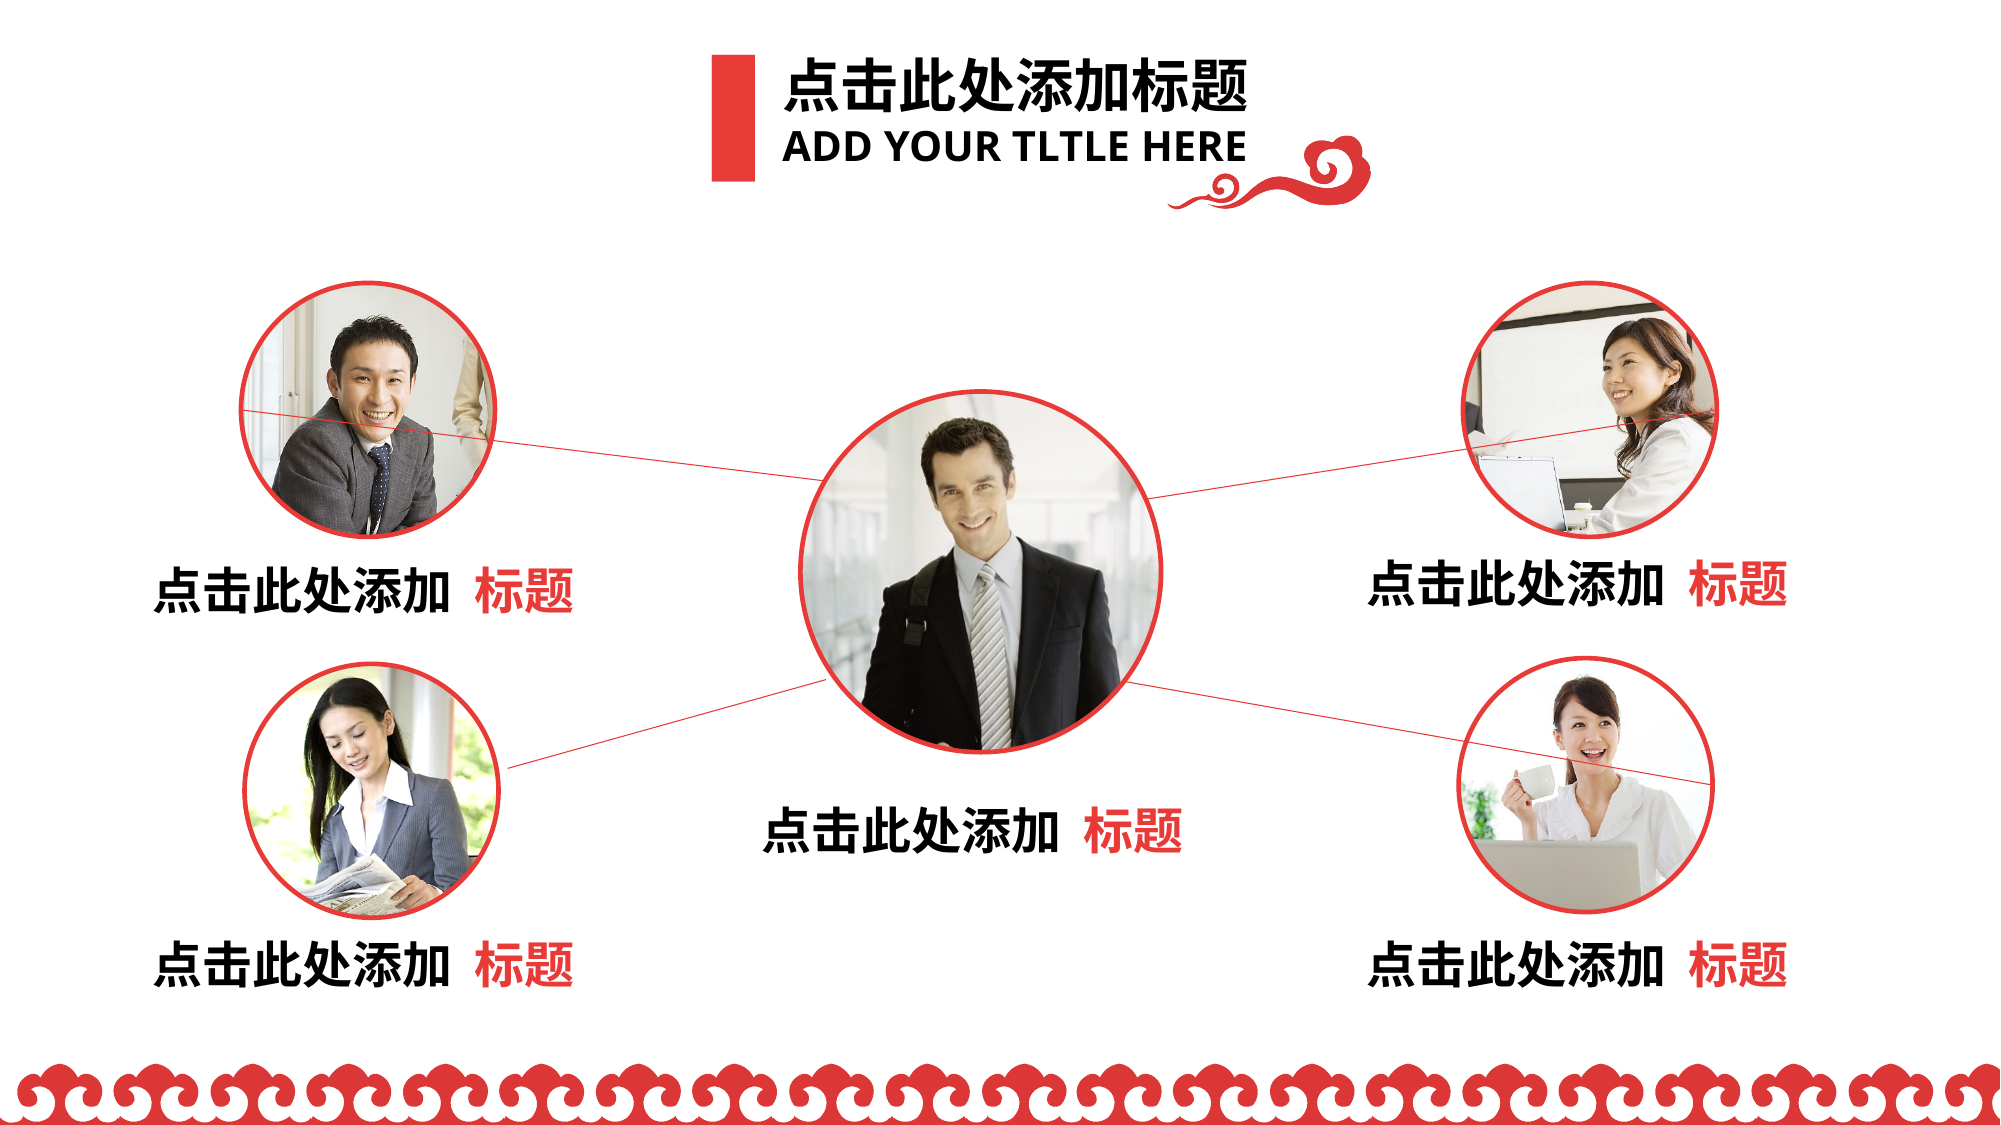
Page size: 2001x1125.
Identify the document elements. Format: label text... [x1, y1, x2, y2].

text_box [507, 679, 826, 769]
text_box 点击此处添加 标题 [1351, 544, 1820, 620]
picture [240, 282, 495, 537]
picture [800, 391, 1162, 753]
picture [1458, 658, 1713, 913]
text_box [1162, 409, 1464, 500]
text_box 点击此处添加标题 ADD YOUR TLTLE HERE [767, 41, 1505, 177]
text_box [0, 1061, 2000, 1125]
text_box 点击此处添加 标题 [746, 792, 1216, 868]
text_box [1113, 679, 1459, 785]
text_box 点击此处添加 标题 [137, 551, 606, 627]
picture [1462, 282, 1717, 537]
picture [1164, 147, 1372, 215]
text_box 点击此处添加 标题 [137, 926, 606, 1002]
text_box [711, 54, 756, 182]
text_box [494, 409, 800, 484]
picture [244, 663, 499, 918]
text_box 点击此处添加 标题 [1351, 926, 1820, 1002]
